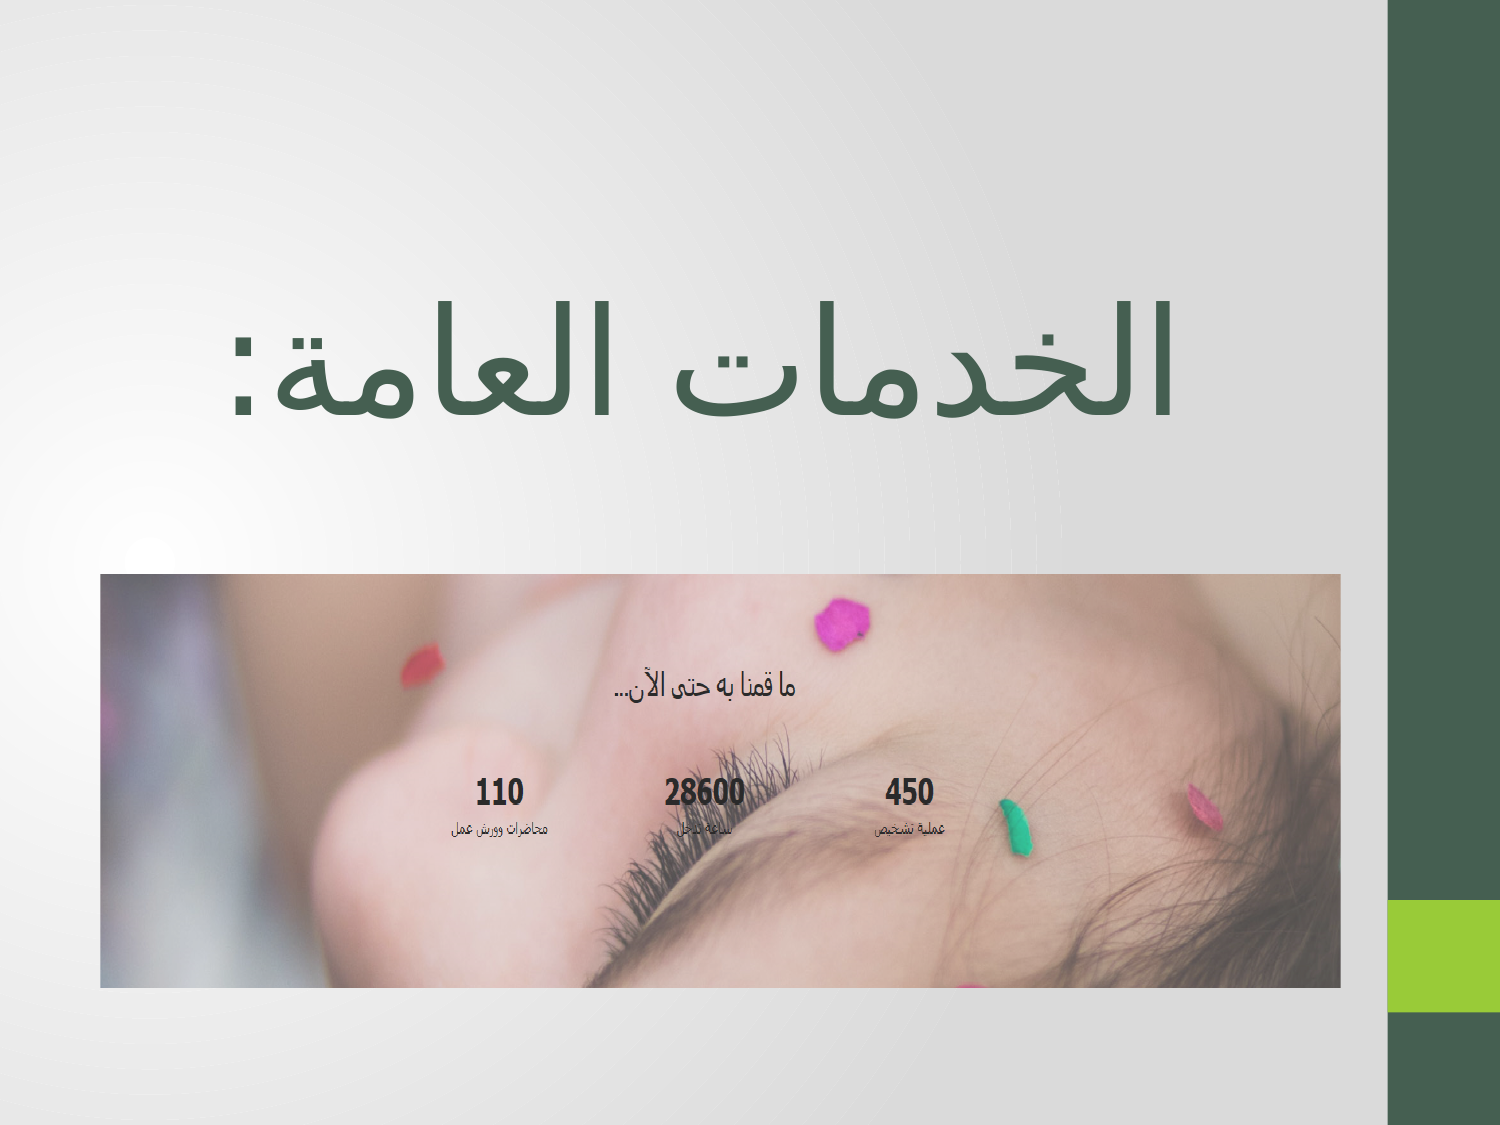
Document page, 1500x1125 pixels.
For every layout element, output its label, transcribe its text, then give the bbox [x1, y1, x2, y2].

title الخدمات العامة: [76, 196, 1327, 516]
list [99, 573, 1342, 989]
